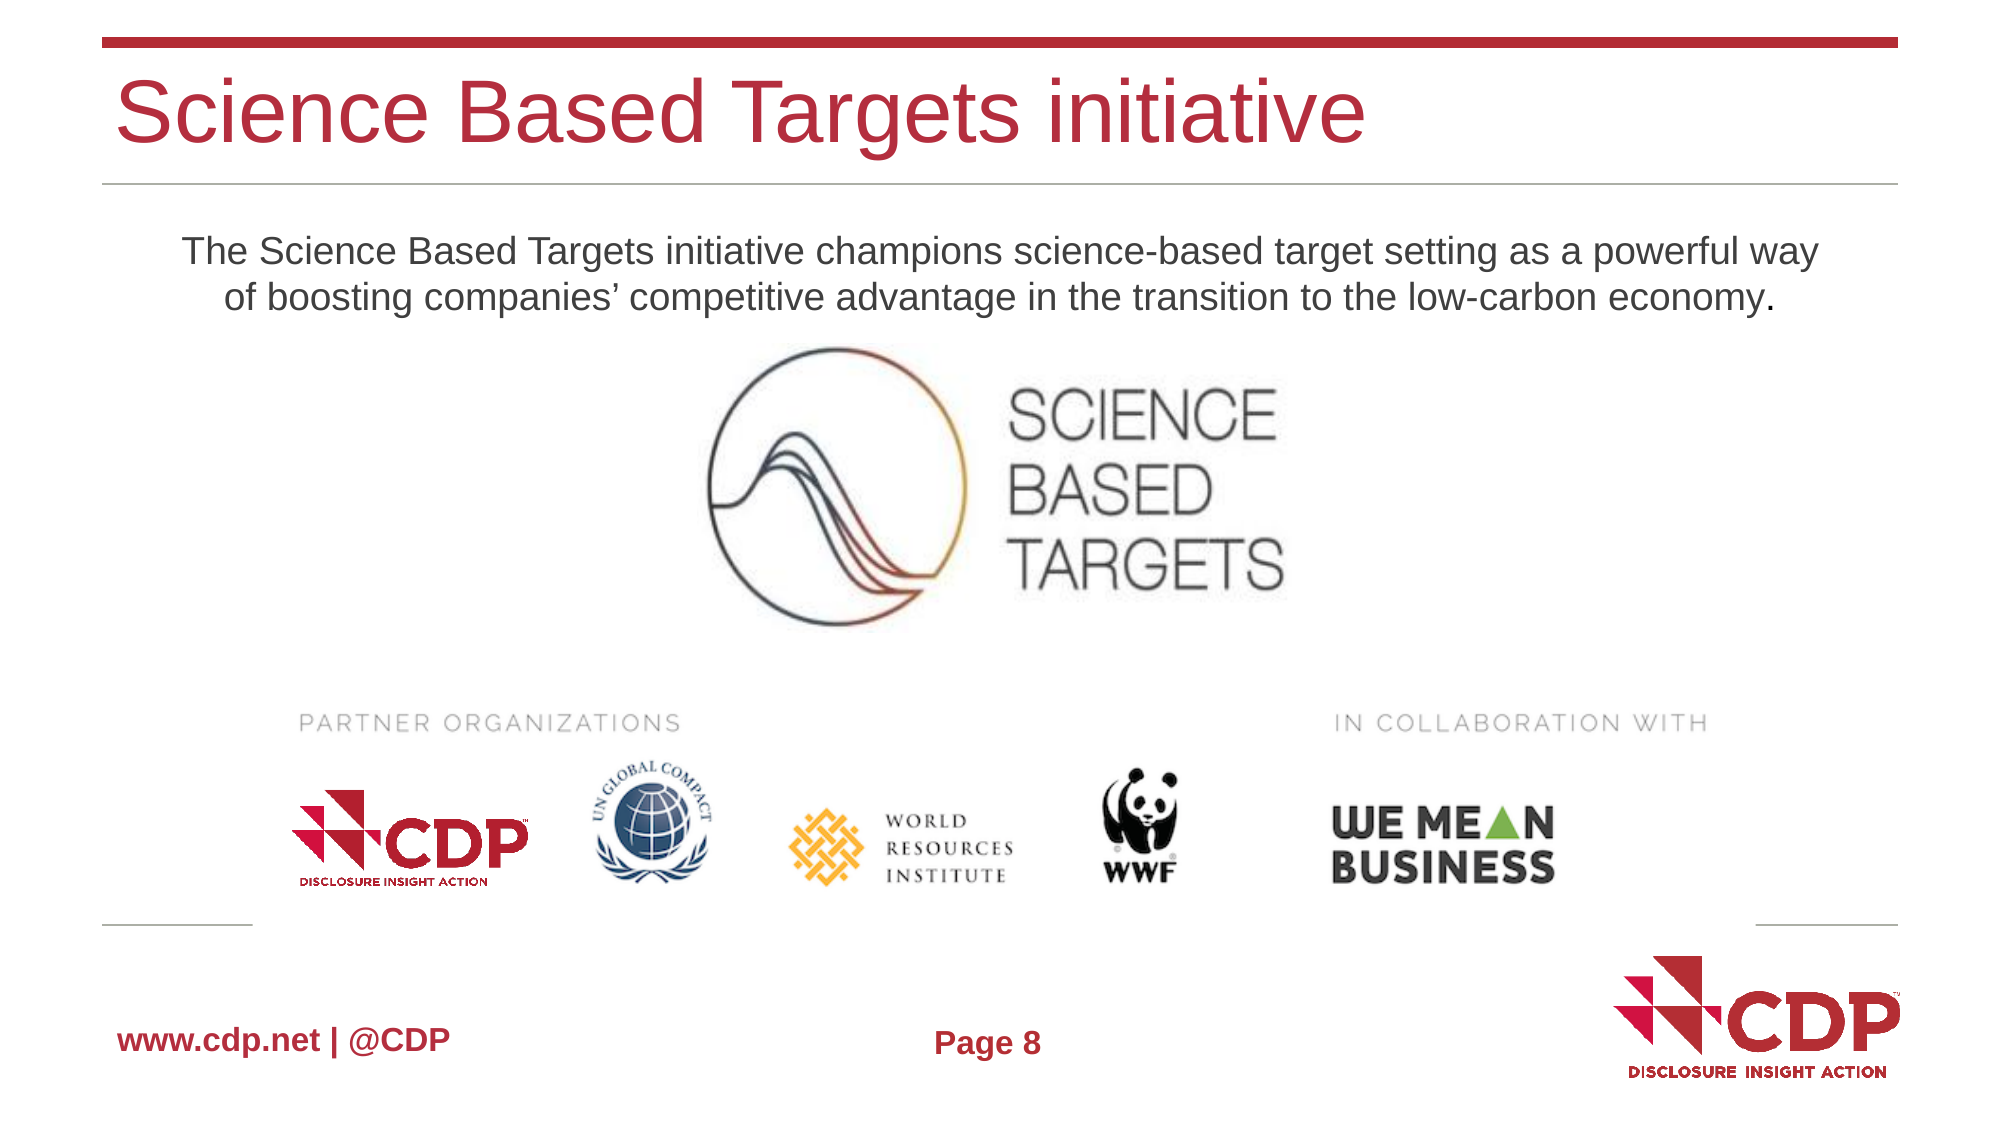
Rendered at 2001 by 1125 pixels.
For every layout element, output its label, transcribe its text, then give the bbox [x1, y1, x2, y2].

slide_number Page 8 [763, 1011, 1231, 1072]
title Science Based Targets initiative [99, 45, 1900, 169]
text_box The Science Based Targets initiative champions science-based target setting as a powerful way of boosting companies’ competitive advantage in the transition to the low-carbon economy. [155, 217, 1845, 326]
picture [252, 343, 1756, 926]
picture [1613, 956, 1900, 1080]
